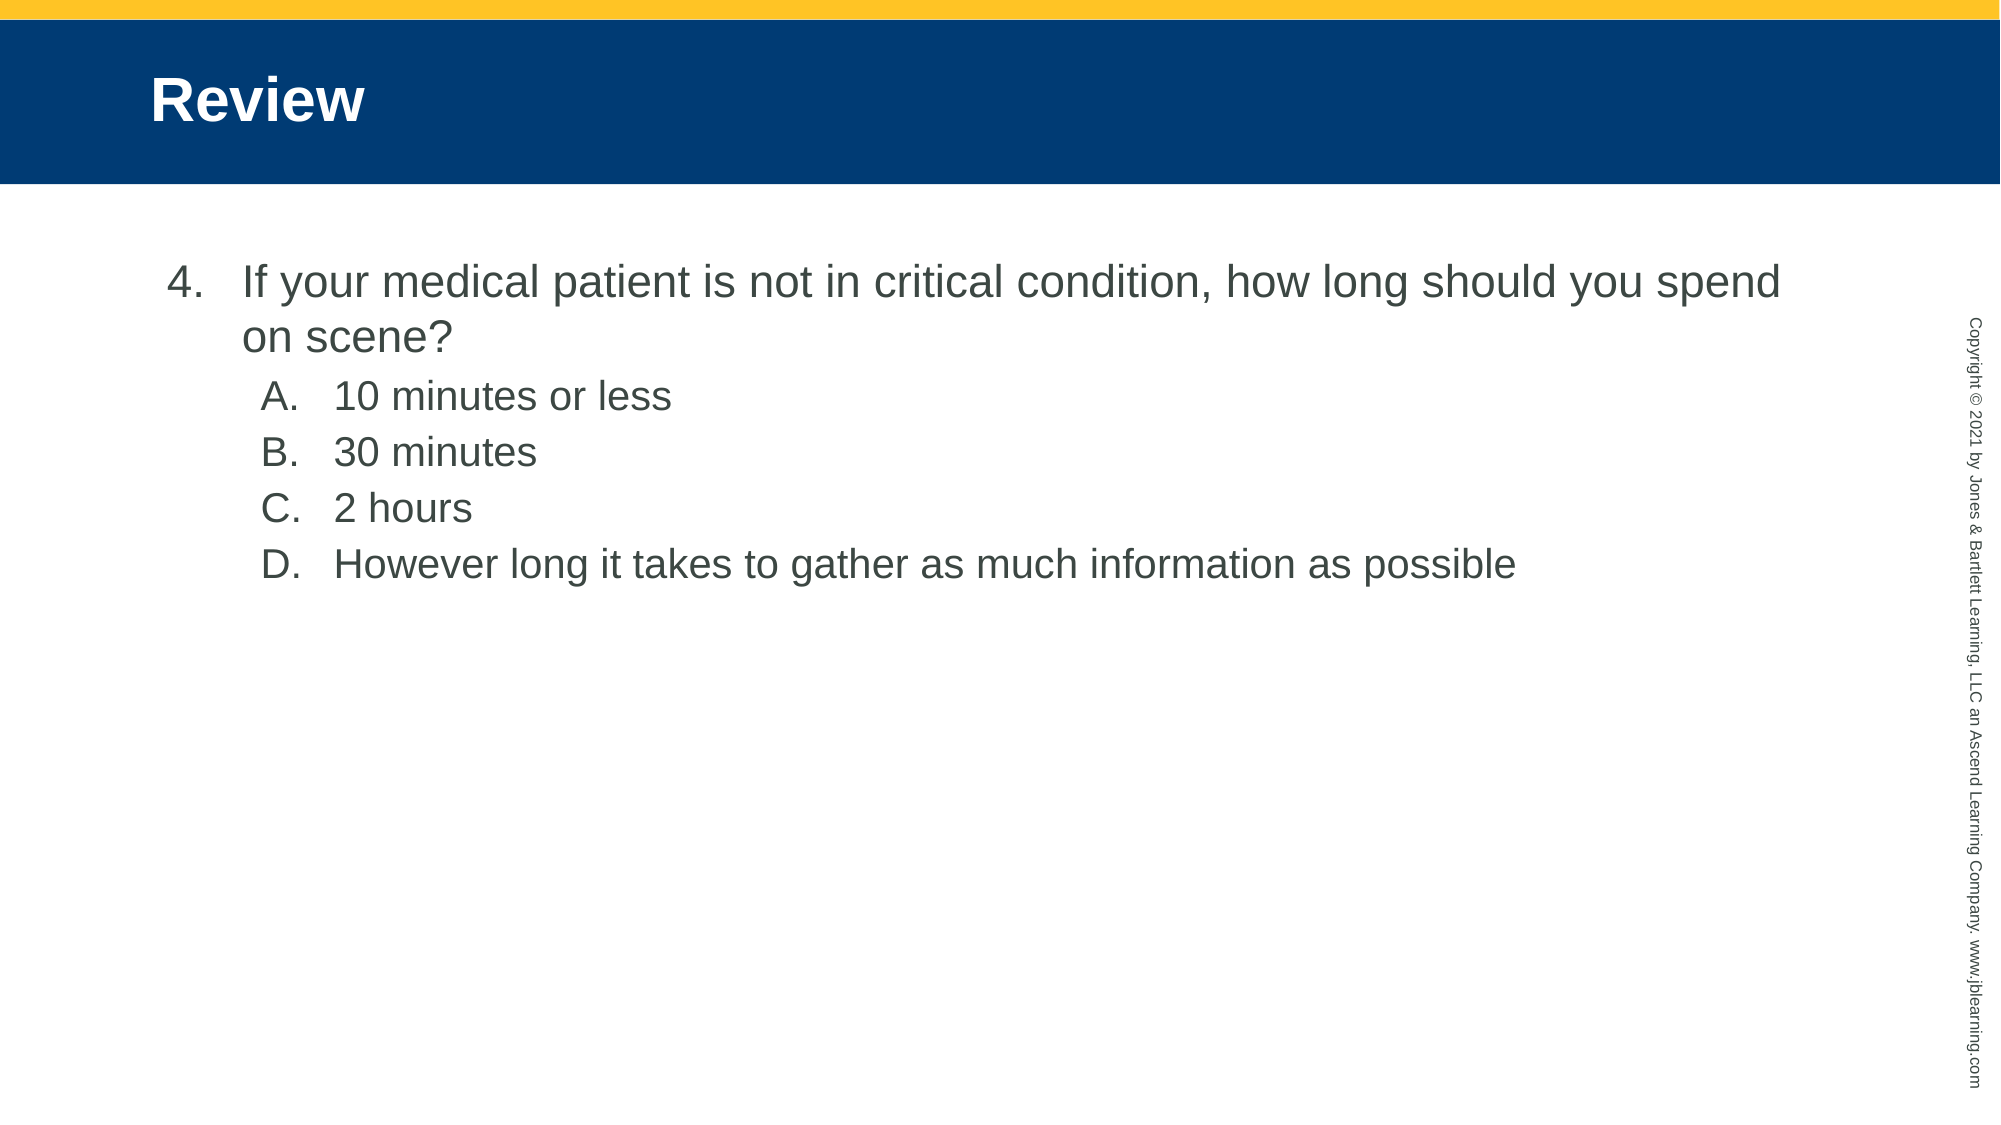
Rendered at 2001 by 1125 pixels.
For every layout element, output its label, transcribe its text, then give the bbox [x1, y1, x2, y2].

title Review [0, 19, 2000, 185]
list If your medical patient is not in critical condition, how long should you spend on scene? 10 minutes or less 30 minutes 2 hours However long it takes to gather as much information as possible [151, 244, 1840, 1016]
